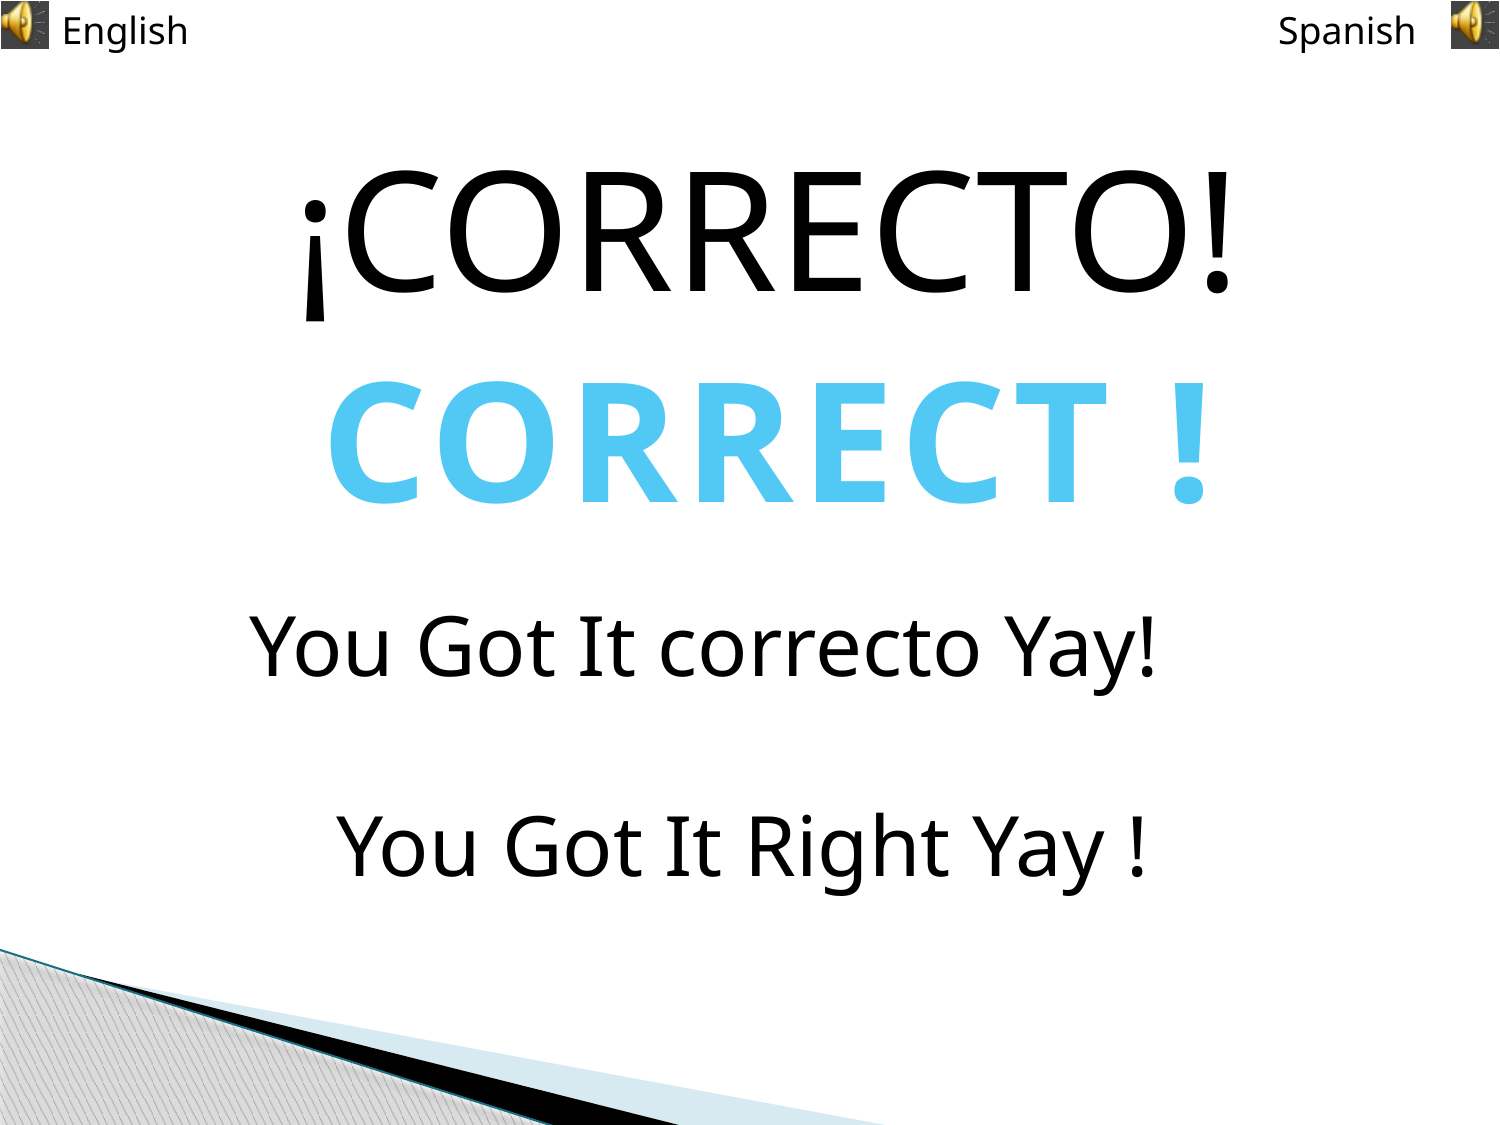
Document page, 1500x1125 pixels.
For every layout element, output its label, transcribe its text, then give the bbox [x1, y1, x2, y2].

text_box CORRECT ! [269, 328, 1266, 543]
text_box ¡CORRECTO! [93, 117, 1442, 333]
picture [1449, 0, 1500, 51]
text_box You Got It correcto Yay! You Got It Right Yay ! [234, 585, 1395, 901]
picture [0, 0, 51, 51]
text_box English [51, 0, 340, 60]
text_box Spanish [1113, 0, 1449, 60]
